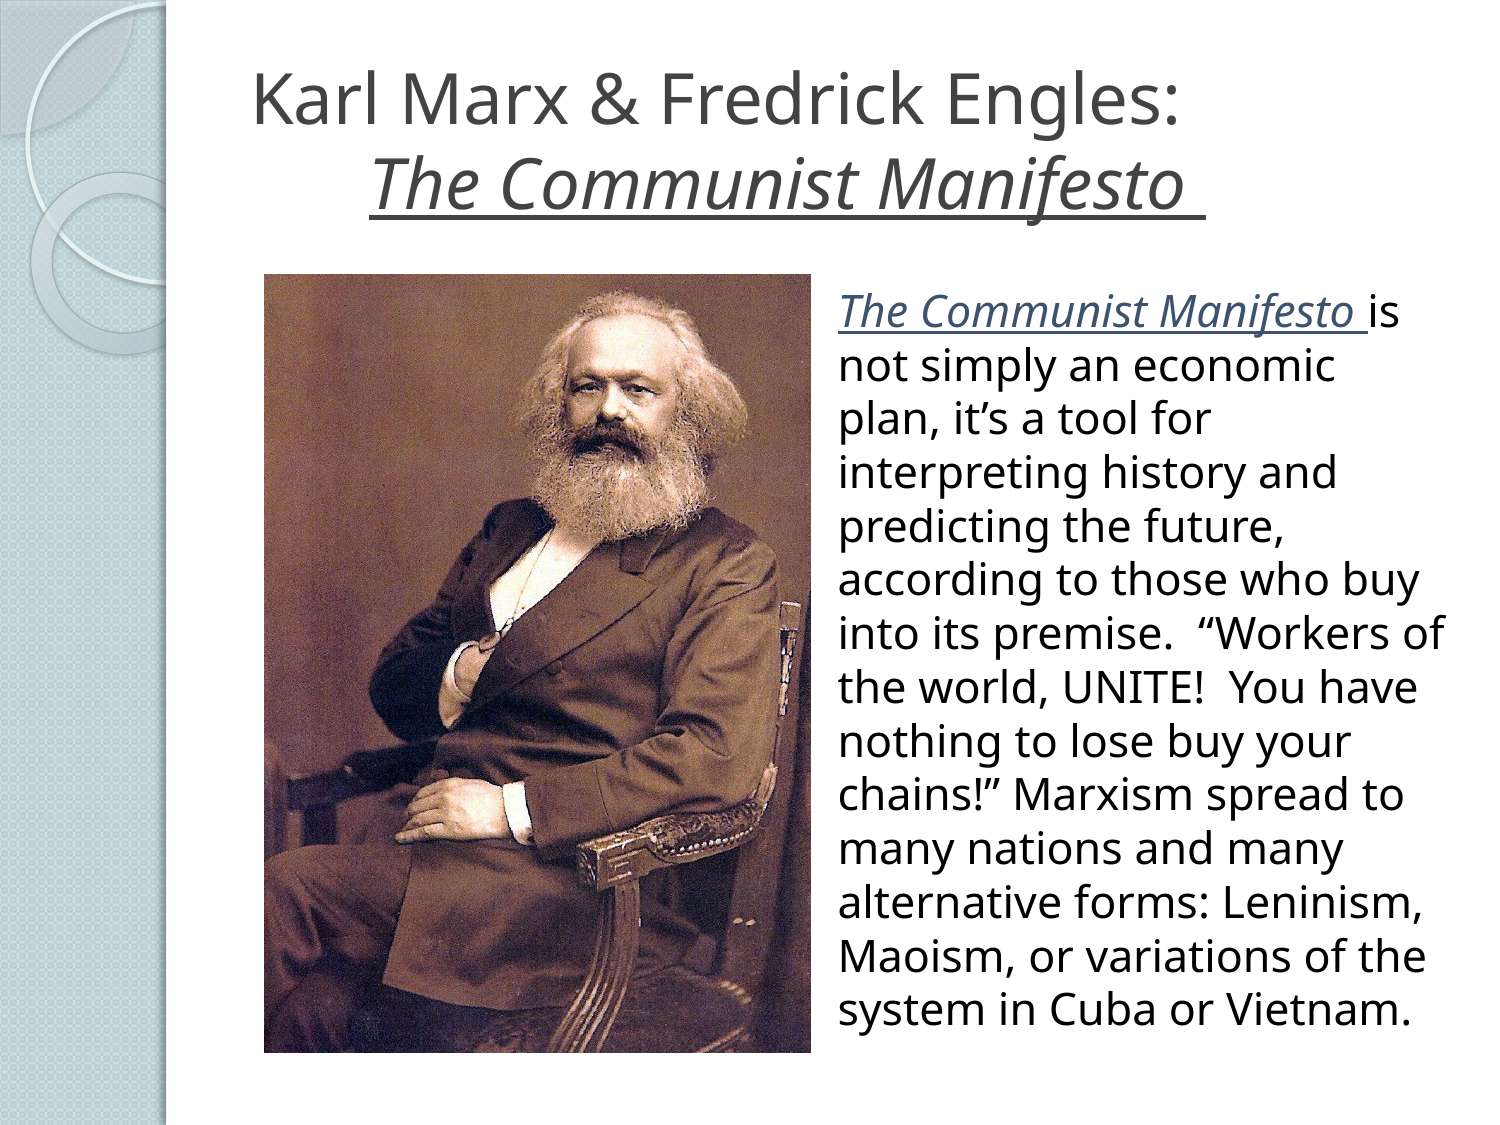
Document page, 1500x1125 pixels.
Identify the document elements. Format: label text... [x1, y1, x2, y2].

list The Communist Manifesto is not simply an economic plan, it’s a tool for interpreting history and predicting the future, according to those who buy into its premise. “Workers of the world, UNITE! You have nothing to lose buy your chains!” Marxism spread to many nations and many alternative forms: Leninism, Maoism, or variations of the system in Cuba or Vietnam. [810, 275, 1463, 1100]
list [264, 274, 811, 1053]
title Karl Marx & Fredrick Engles: The Communist Manifesto [235, 45, 1466, 233]
